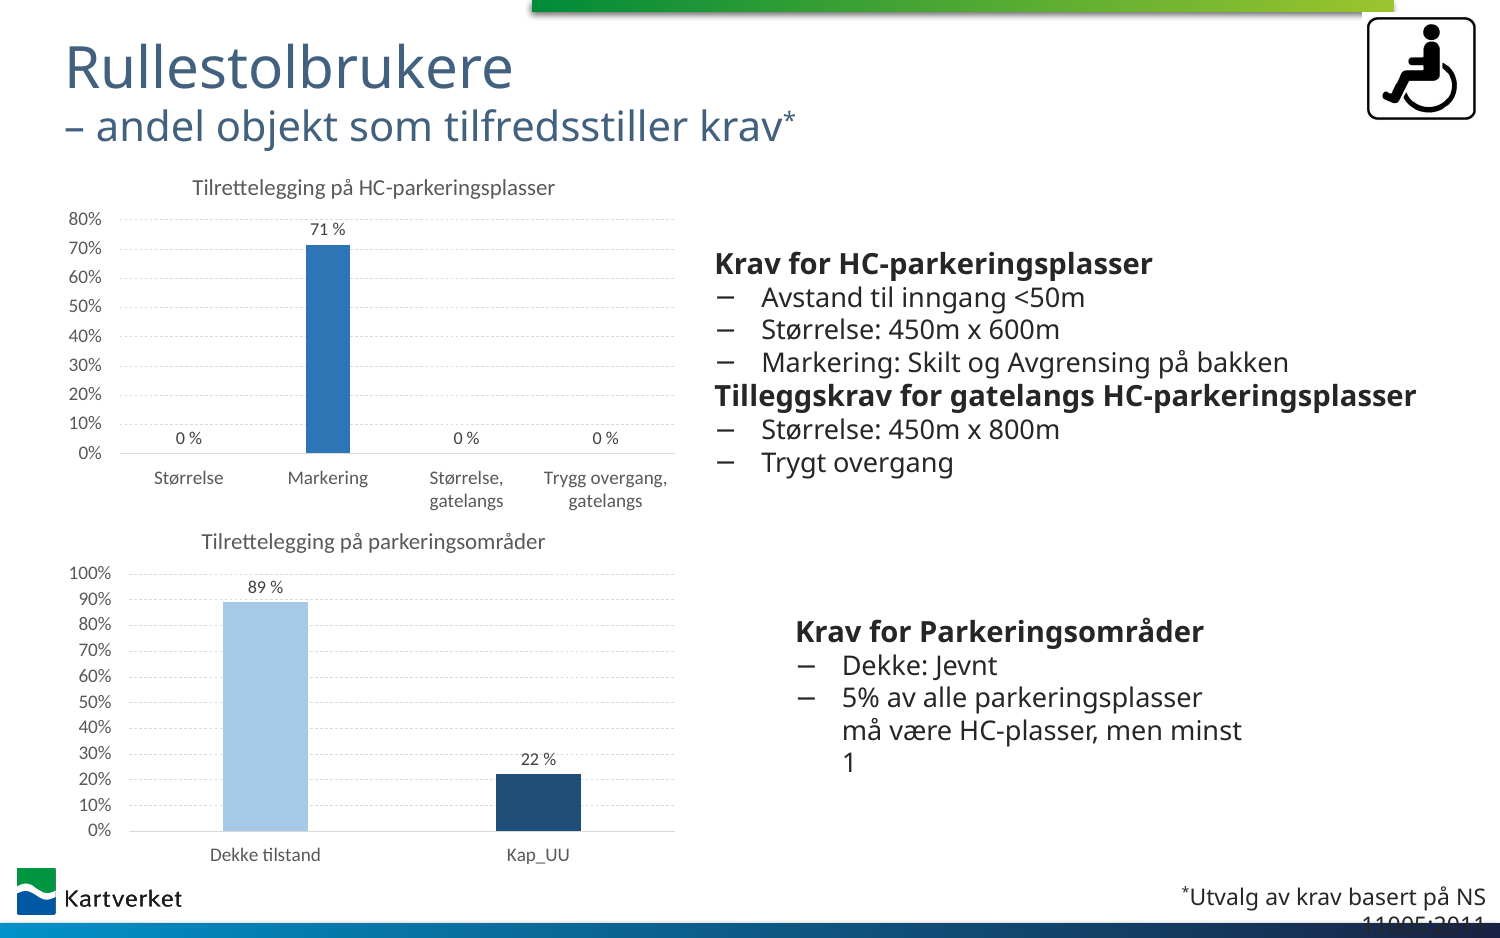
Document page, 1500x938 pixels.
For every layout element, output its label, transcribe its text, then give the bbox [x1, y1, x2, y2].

picture [62, 520, 686, 874]
text_box Krav for HC-parkeringsplasser Avstand til inngang <50m Størrelse: 450m x 600m Markering: Skilt og Avgrensing på bakken Tilleggskrav for gatelangs HC-parkeringsplasser Størrelse: 450m x 800m Trygt overgang [699, 237, 1433, 485]
text_box Krav for Parkeringsområder Dekke: Jevnt 5% av alle parkeringsplasser må være HC-plasser, men minst 1 [780, 605, 1261, 786]
text_box *Utvalg av krav basert på NS 11005:2011 [1068, 873, 1500, 938]
picture [62, 166, 686, 519]
picture [1362, 12, 1481, 126]
text_box Rullestolbrukere – andel objekt som tilfredsstiller krav* [49, 25, 1431, 158]
